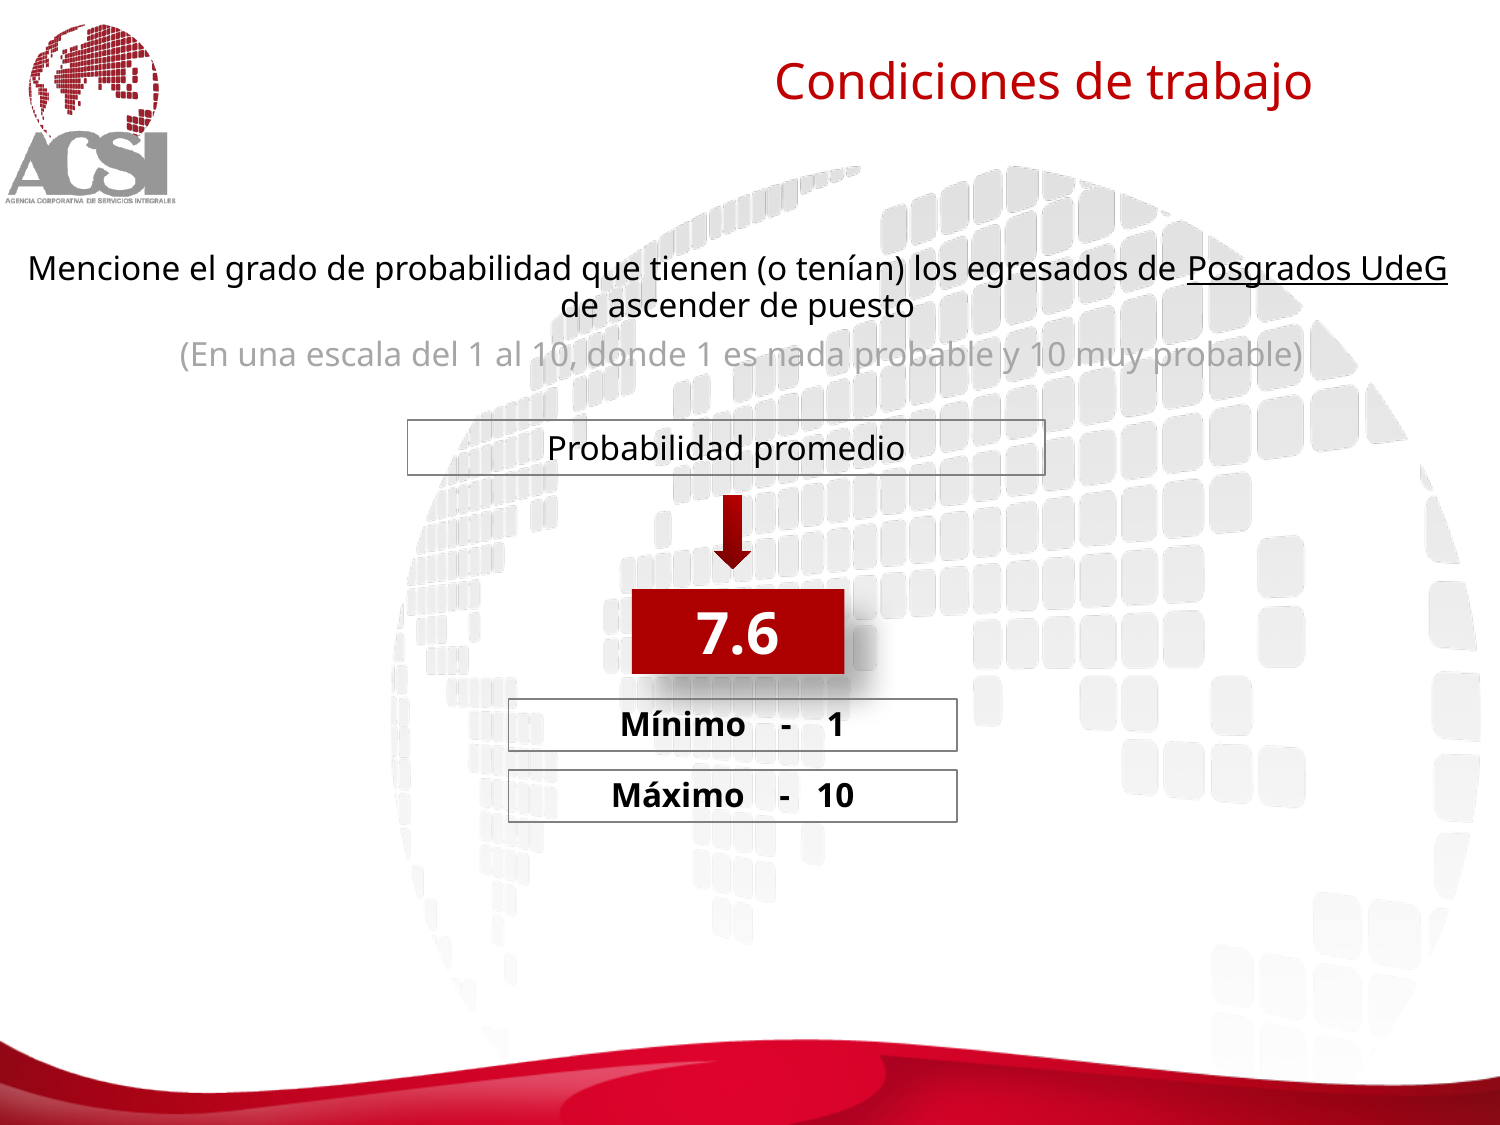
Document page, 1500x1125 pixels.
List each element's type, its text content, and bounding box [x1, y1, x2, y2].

text_box 7.6 [631, 589, 845, 674]
text_box Condiciones de trabajo [589, 42, 1500, 118]
picture [0, 149, 1500, 1125]
text_box [714, 495, 751, 569]
text_box Probabilidad promedio [407, 420, 1046, 475]
text_box Máximo - 10 [508, 769, 958, 822]
text_box Mínimo - 1 [508, 699, 958, 751]
picture [0, 19, 182, 208]
text_box Mencione el grado de probabilidad que tienen (o tenían) los egresados de Posgrados UdeG de ascender de puesto (En una escala del 1 al 10, donde 1 es nada probable y 10 muy probable) [2, 243, 1474, 382]
